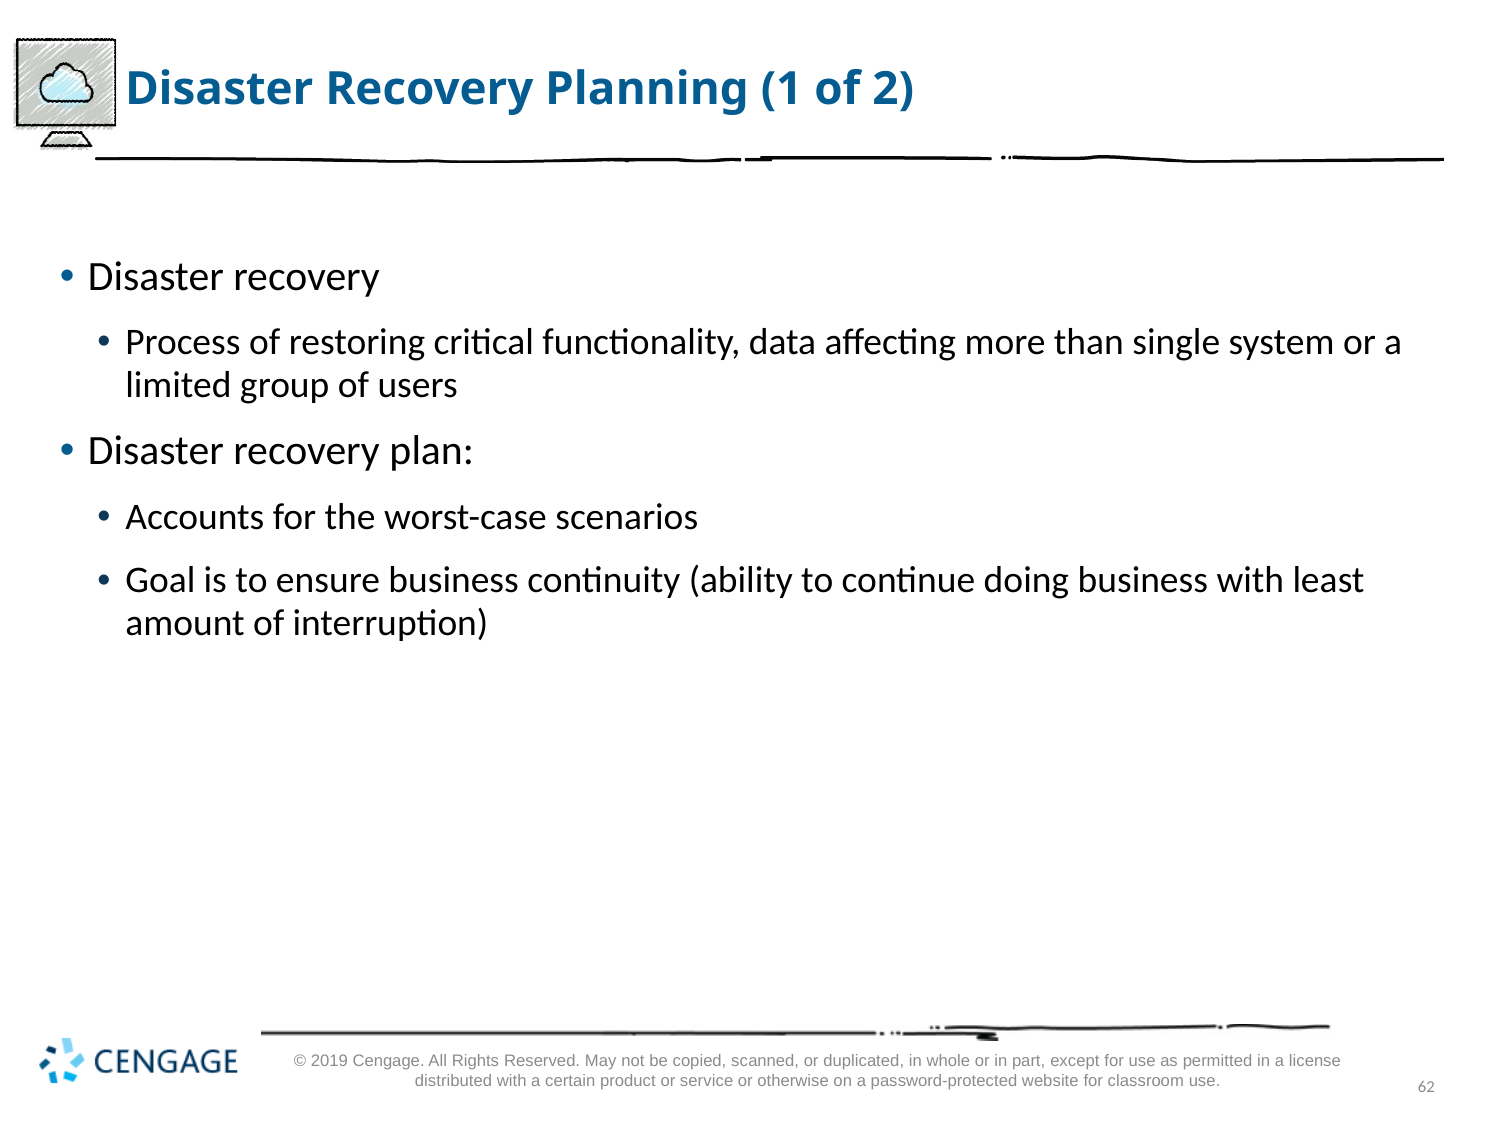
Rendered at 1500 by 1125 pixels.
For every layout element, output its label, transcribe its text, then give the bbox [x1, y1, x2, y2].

title Disaster Recovery Planning (1 of 2) [125, 67, 1442, 115]
picture [13, 36, 117, 151]
picture [261, 1024, 1331, 1041]
picture [95, 155, 1444, 163]
list Disaster recovery Process of restoring critical functionality, data affecting more than single system or a limited group of users Disaster recovery plan: Accounts for the worst-case scenarios Goal is to ensure business continuity (ability to continue doing business with least amount of interruption) [59, 252, 1441, 649]
picture [19, 1024, 250, 1096]
footer © 2019 Cengage. All Rights Reserved. May not be copied, scanned, or duplicated, in whole or in part, except for use as permitted in a license distributed with a certain product or service or otherwise on a password-protected website for classroom use. [262, 1050, 1375, 1091]
